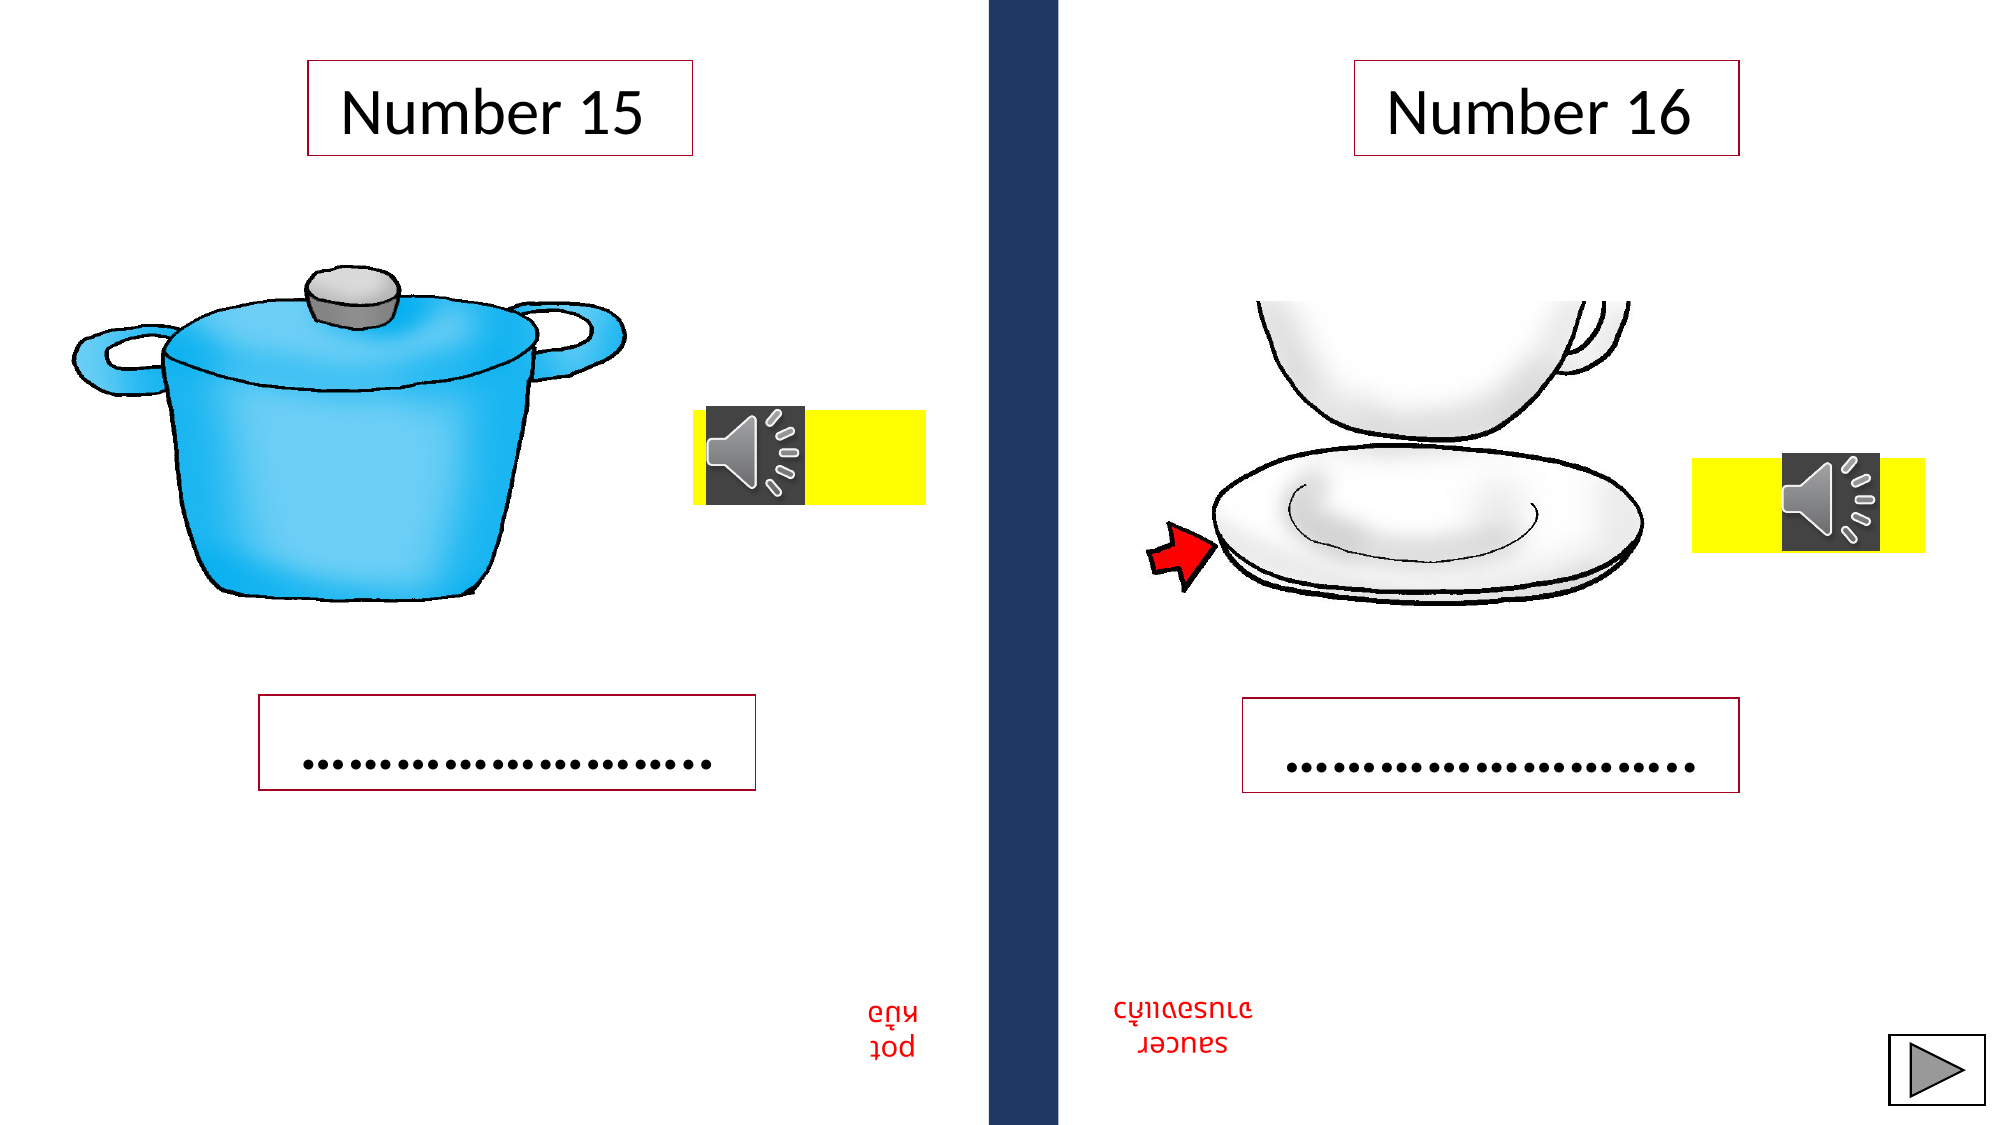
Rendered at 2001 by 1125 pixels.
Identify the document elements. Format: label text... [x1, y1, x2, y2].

picture [59, 253, 642, 620]
text_box [988, 0, 1059, 1125]
text_box Number 15 [308, 60, 693, 156]
text_box …………………….. [1242, 697, 1739, 793]
table_header [693, 410, 705, 505]
table_header [1881, 458, 1925, 553]
picture [705, 405, 806, 506]
text_box Number 16 [1354, 60, 1739, 156]
picture [1781, 452, 1881, 553]
text_box [1888, 1034, 1986, 1106]
table_header [806, 410, 926, 505]
text_box saucer จานรองแก้ว [1083, 989, 1283, 1075]
text_box …………………….. [259, 695, 756, 790]
table_header [1692, 458, 1781, 553]
text_box pot หม้อ [842, 993, 944, 1078]
picture [1130, 301, 1675, 636]
